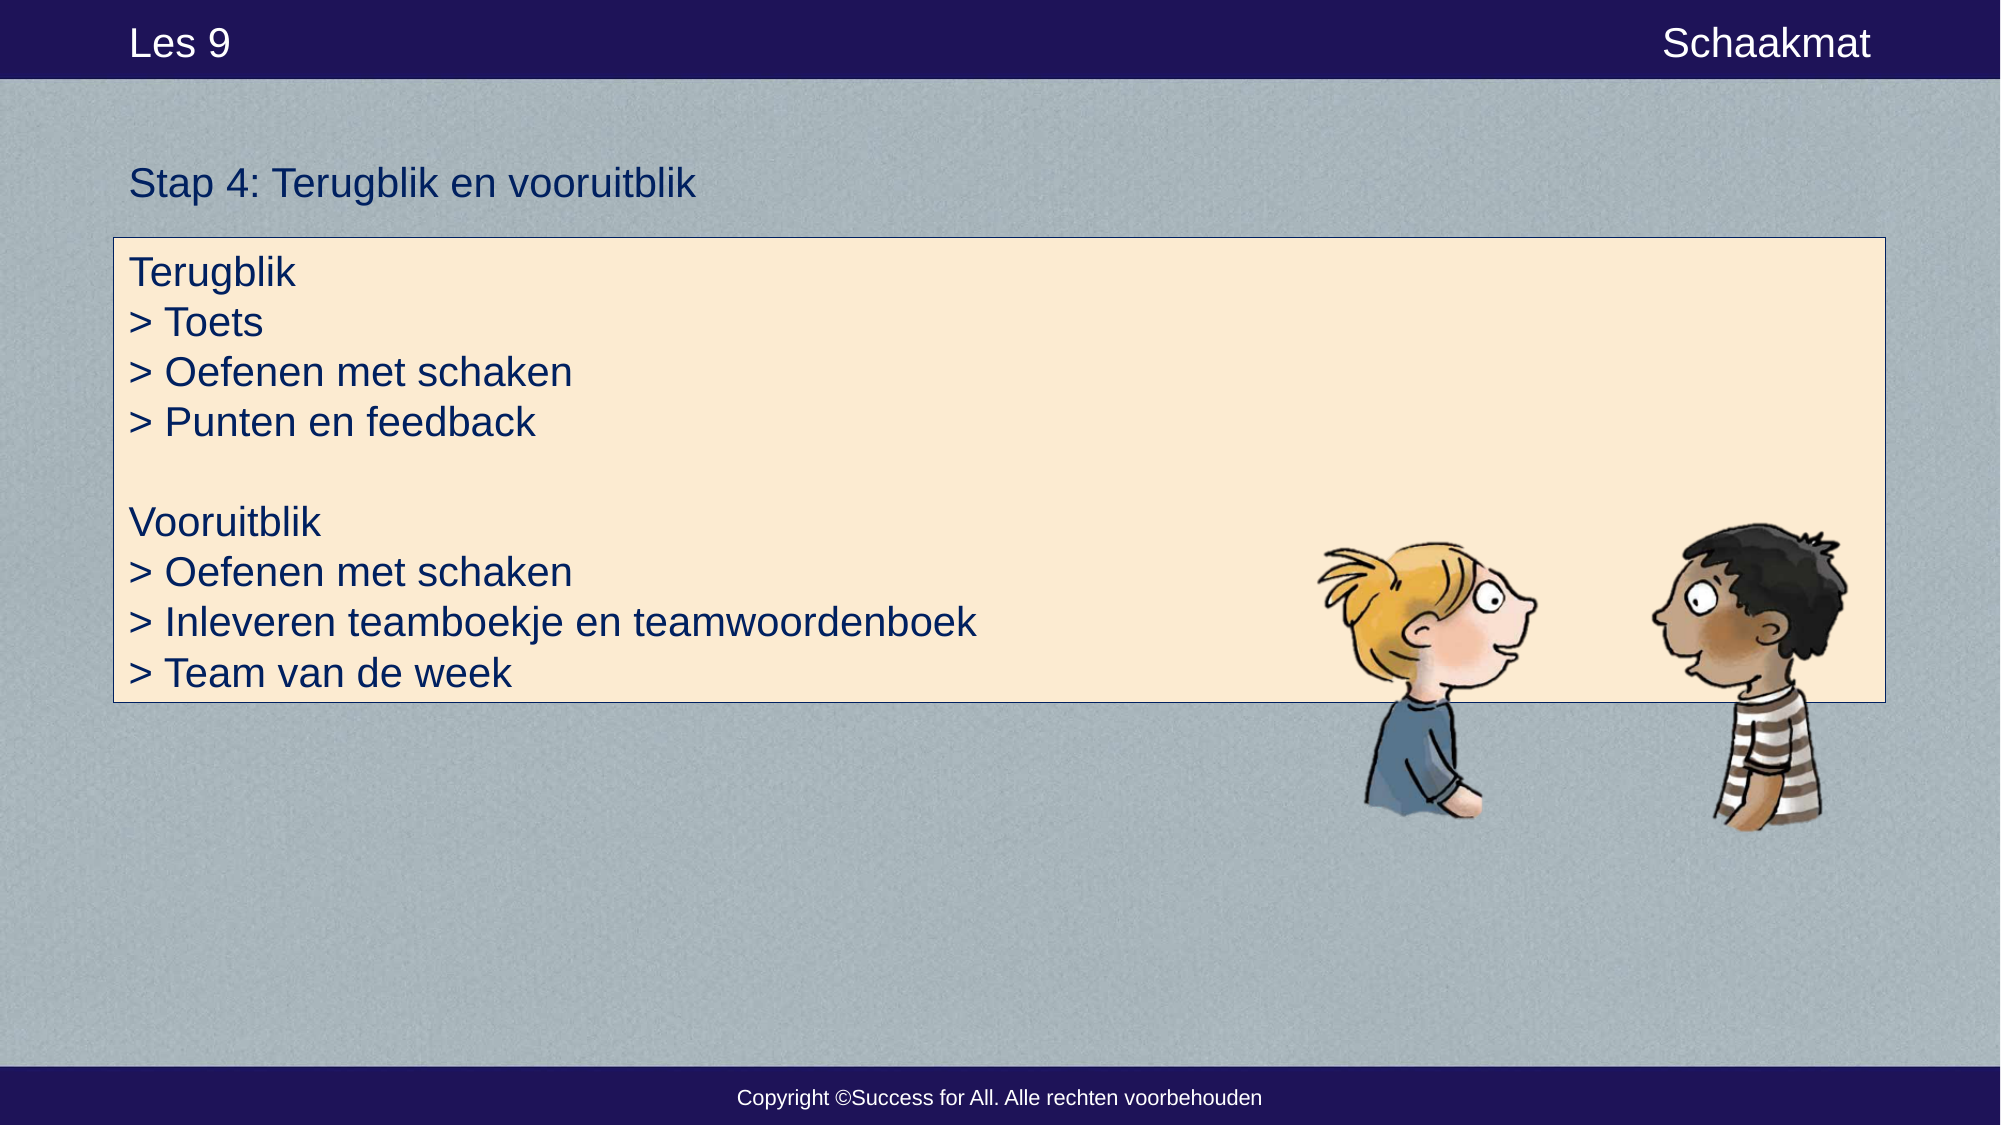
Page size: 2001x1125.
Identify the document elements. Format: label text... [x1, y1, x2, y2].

text_box Stap 4: Terugblik en vooruitblik [113, 148, 1635, 214]
text_box Les 9 [114, 8, 354, 73]
picture [0, 0, 2001, 1125]
text_box Schaakmat [999, 8, 1886, 73]
text_box Terugblik > Toets > Oefenen met schaken > Punten en feedback Vooruitblik > Oefenen met schaken > Inleveren teamboekje en teamwoordenboek > Team van de week [113, 237, 1886, 703]
text_box Copyright ©Success for All. Alle rechten voorbehouden [0, 1076, 2000, 1125]
